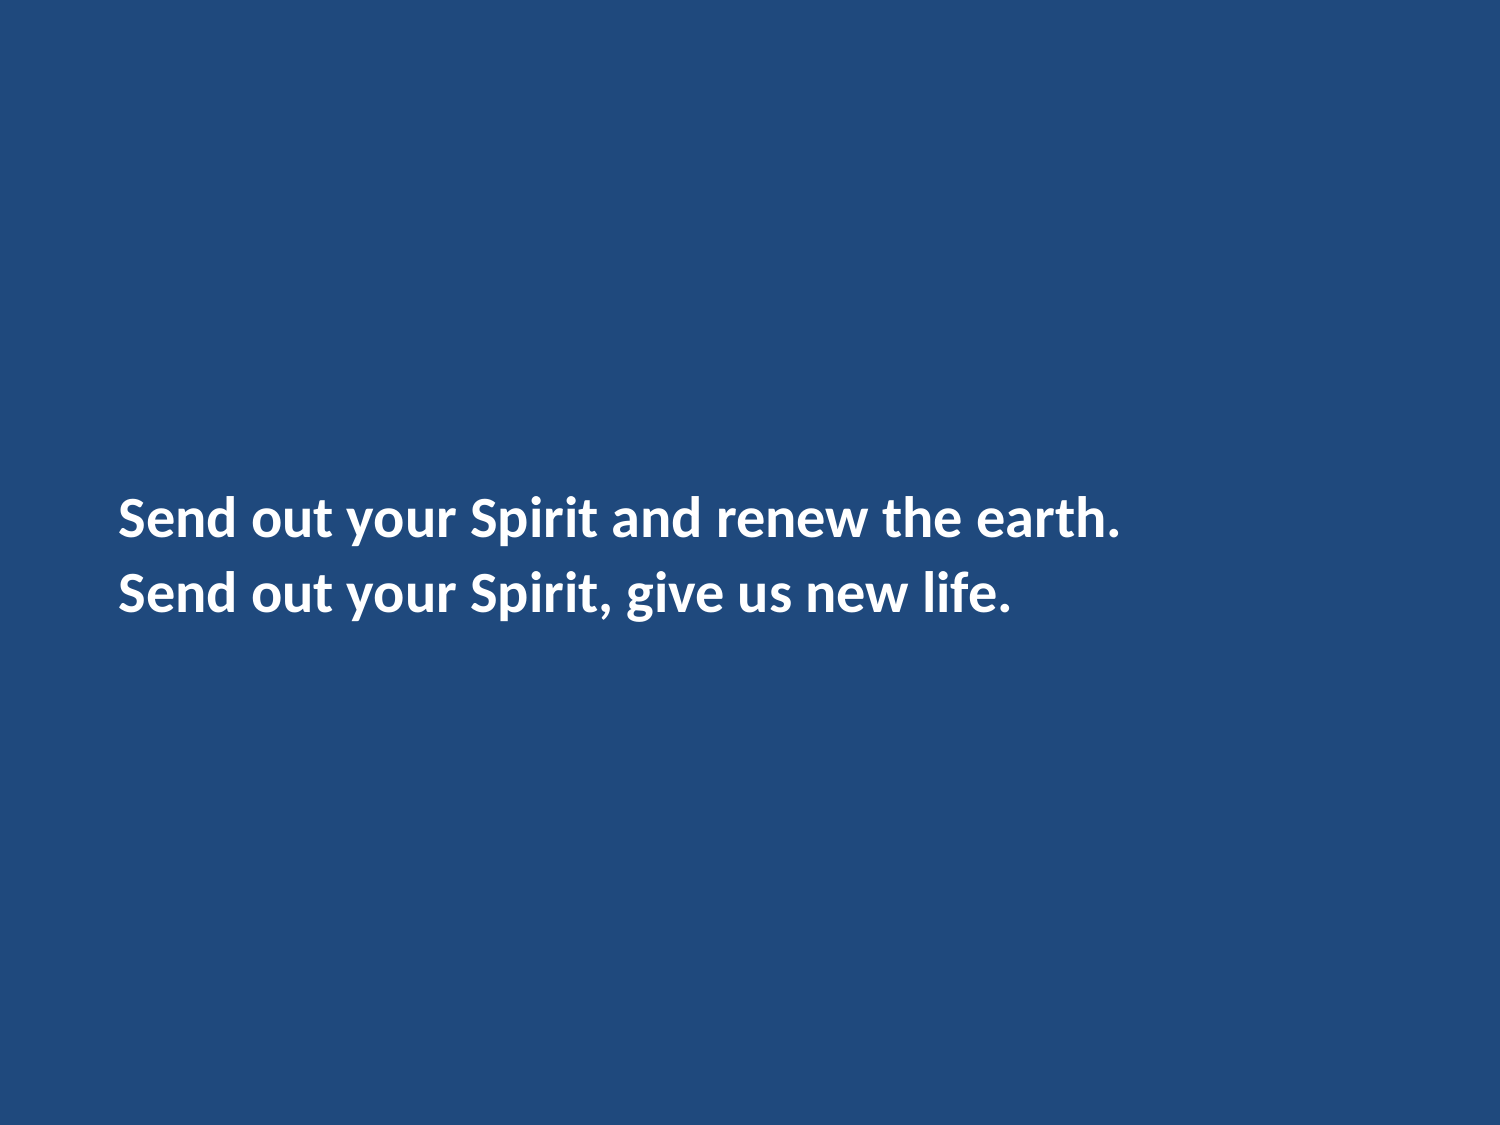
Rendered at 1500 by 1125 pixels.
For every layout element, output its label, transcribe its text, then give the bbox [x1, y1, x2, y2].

list Send out your Spirit and renew the earth. Send out your Spirit, give us new life. [103, 480, 1424, 645]
